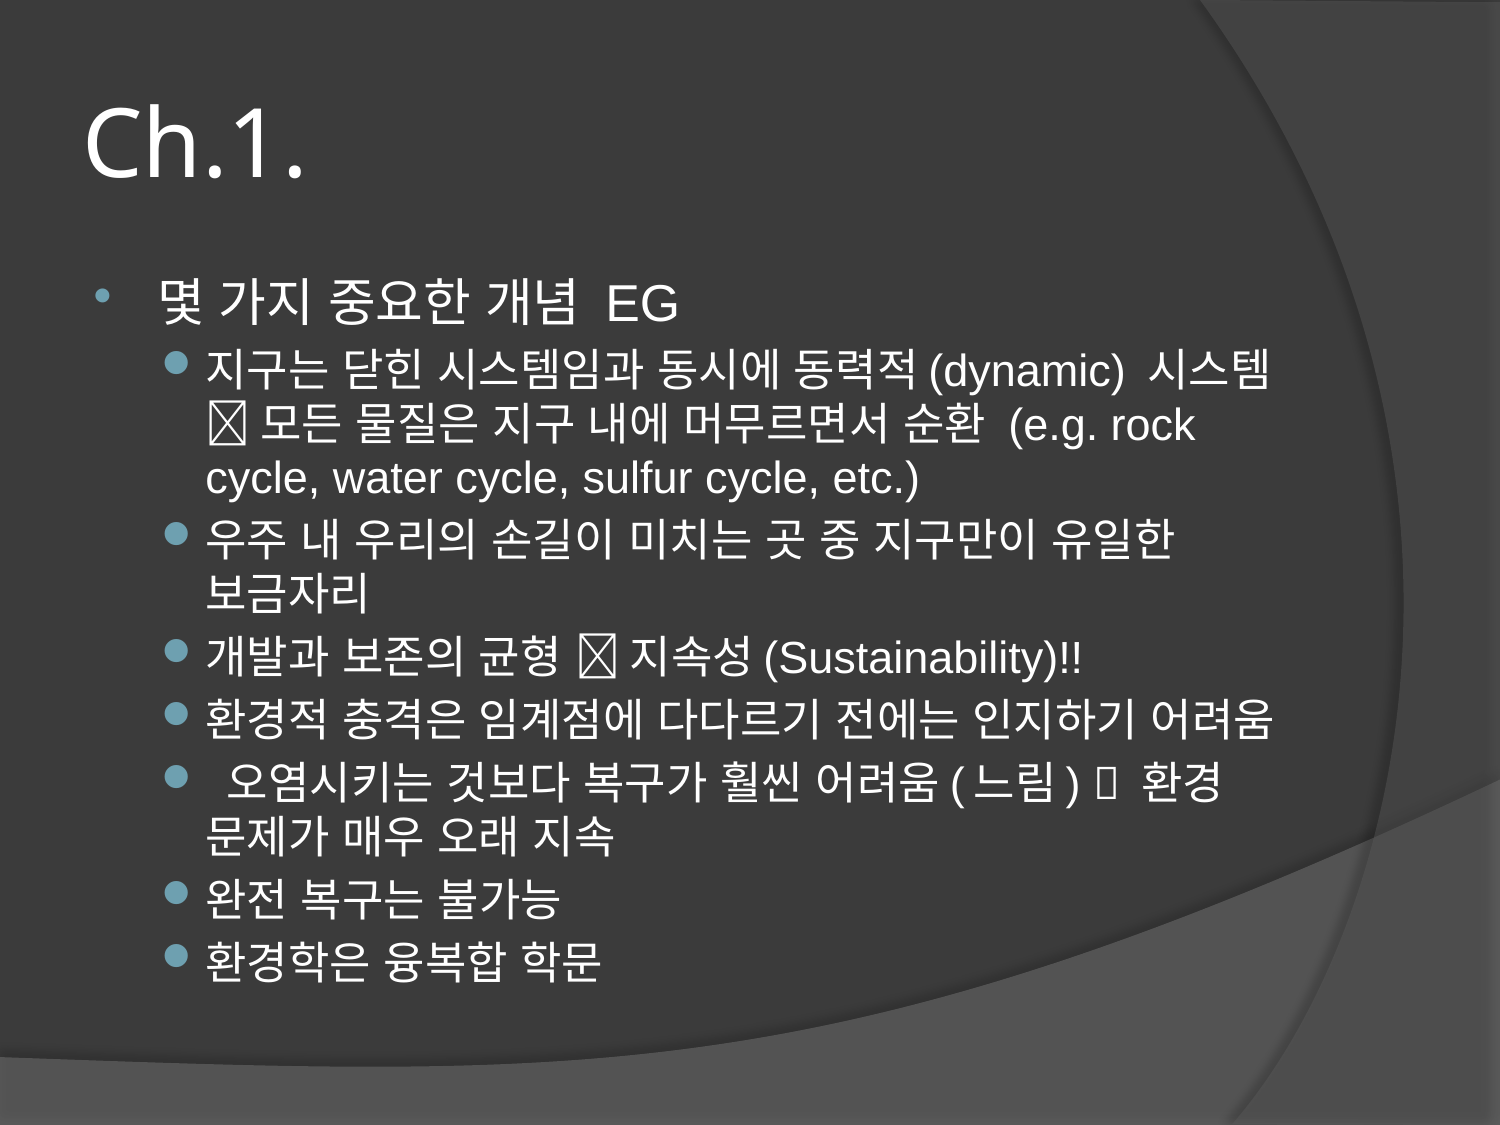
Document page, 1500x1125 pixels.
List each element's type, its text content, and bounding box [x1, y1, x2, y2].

title Ch.1. [75, 45, 1300, 233]
list 몇 가지 중요한 개념 EG 지구는 닫힌 시스템임과 동시에 동력적(dynamic) 시스템  모든 물질은 지구 내에 머무르면서 순환 (e.g. rock cycle, water cycle, sulfur cycle, etc.) 우주 내 우리의 손길이 미치는 곳 중 지구만이 유일한 보금자리 개발과 보존의 균형  지속성(Sustainability)!! 환경적 충격은 임계점에 다다르기 전에는 인지하기 어려움 오염시키는 것보다 복구가 훨씬 어려움(느림)  환경 문제가 매우 오래 지속 완전 복구는 불가능 환경학은 융복합 학문 [75, 262, 1300, 1005]
